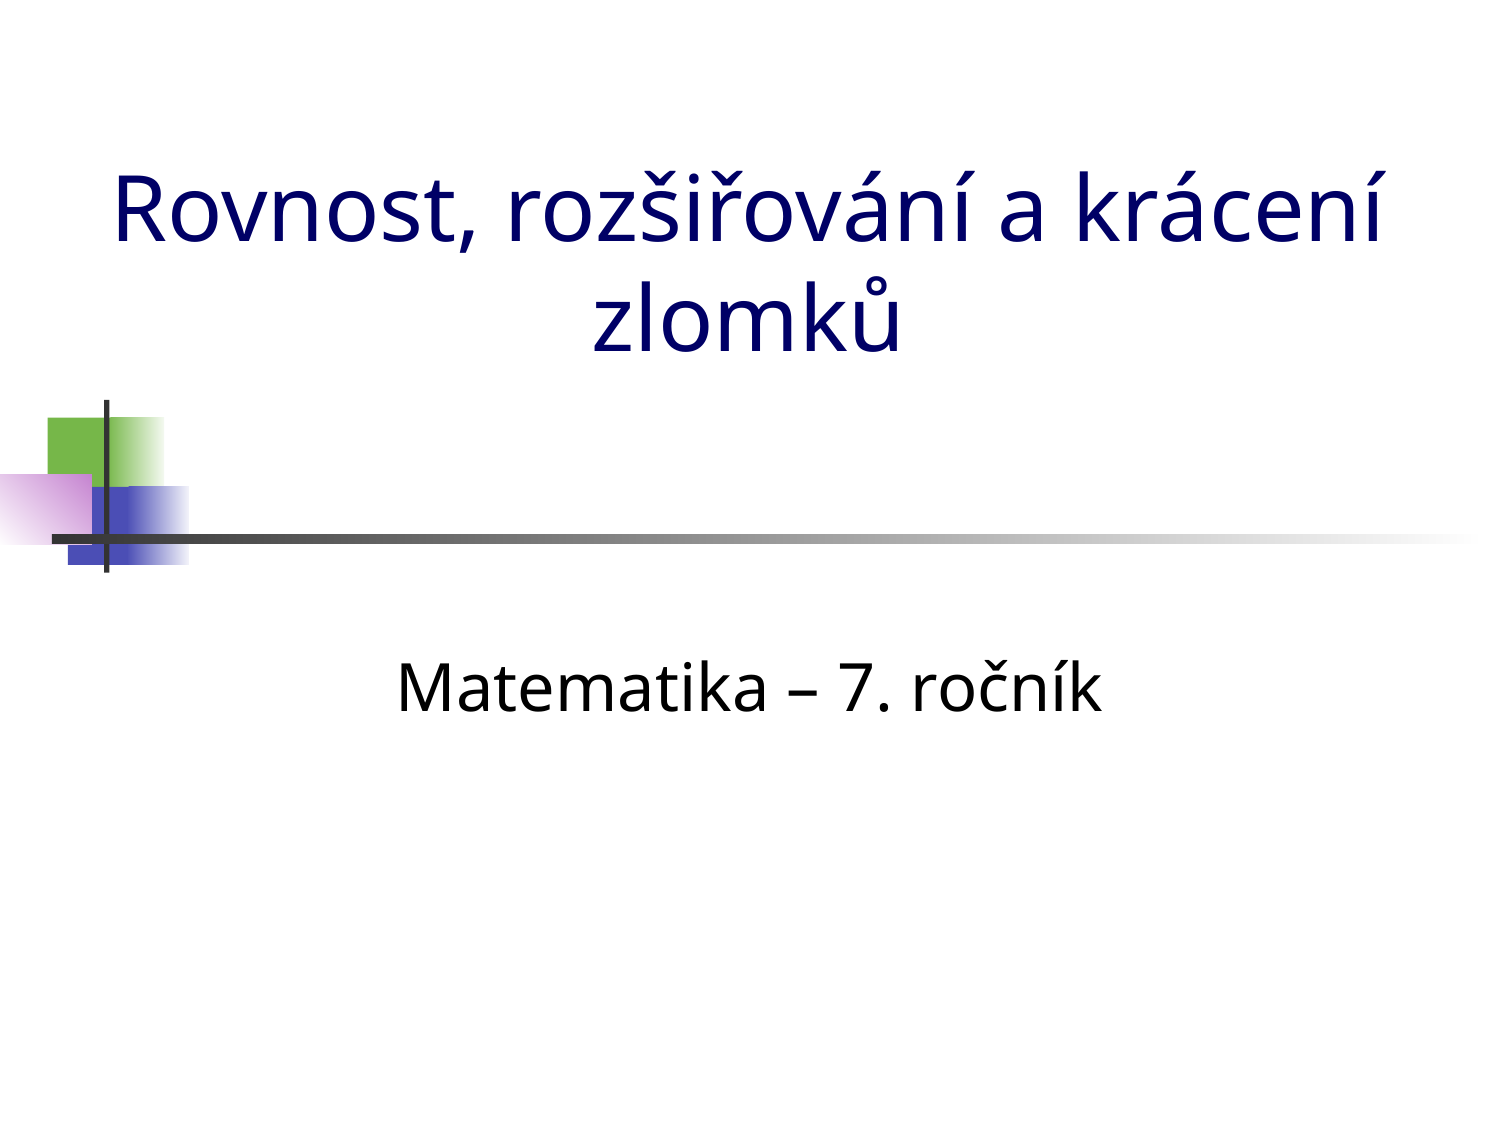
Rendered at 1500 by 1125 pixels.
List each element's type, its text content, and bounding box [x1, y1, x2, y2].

subtitle Matematika – 7. ročník [224, 637, 1276, 926]
title Rovnost, rozšiřování a krácení zlomků [0, 136, 1499, 378]
